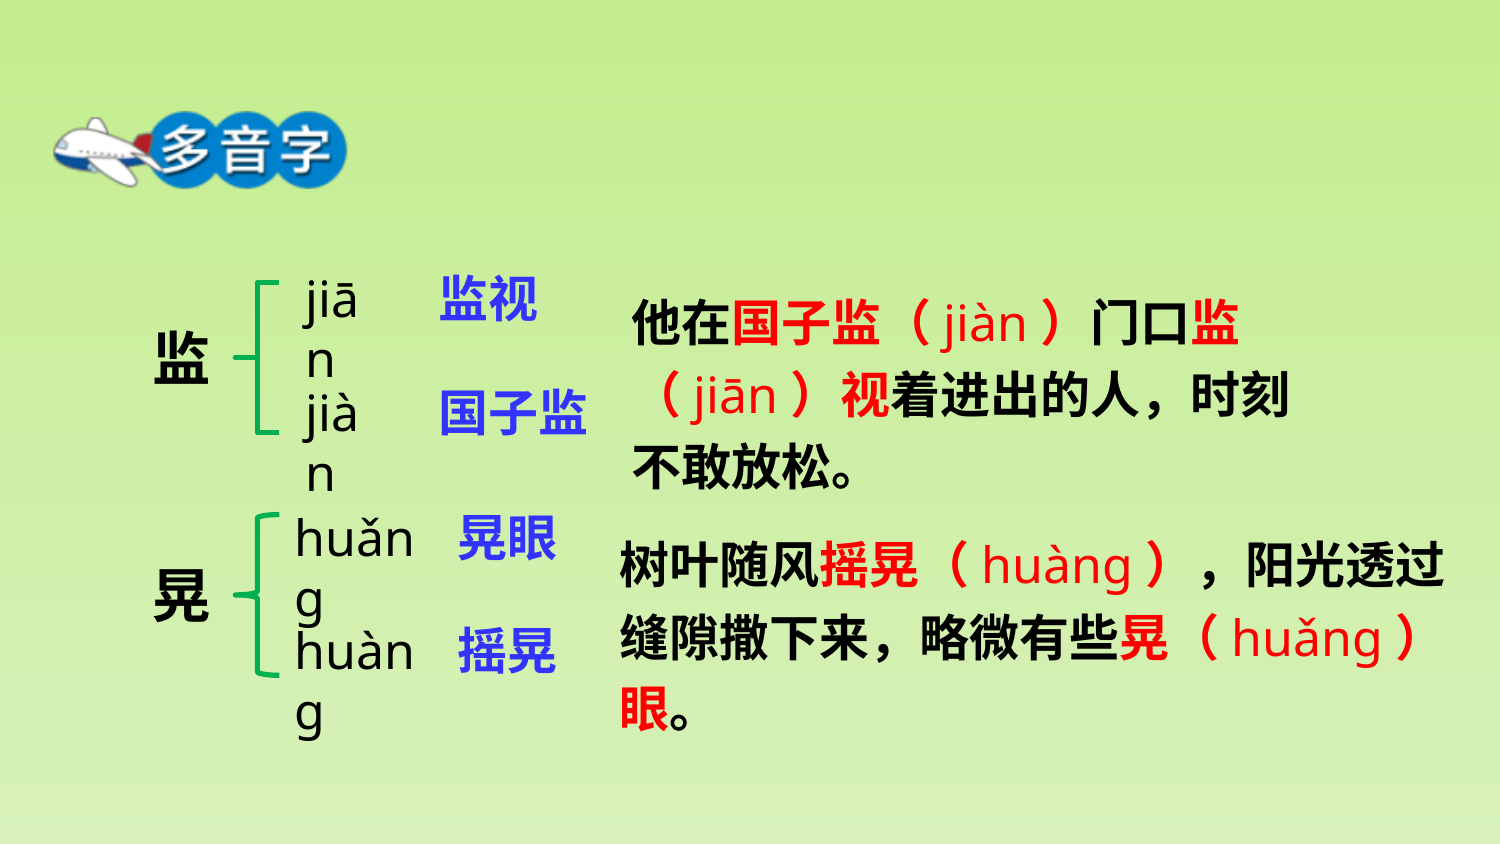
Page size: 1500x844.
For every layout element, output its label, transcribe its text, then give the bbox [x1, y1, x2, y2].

text_box jiàn [290, 373, 396, 499]
text_box 监视 [423, 260, 562, 336]
text_box [234, 282, 280, 433]
text_box [234, 513, 279, 677]
picture [24, 83, 374, 216]
text_box 晃 [137, 552, 256, 637]
text_box 晃眼 [442, 499, 605, 575]
text_box 他在国子监（jiàn）门口监（jiān）视着进出的人，时刻不敢放松。 [616, 272, 1352, 503]
text_box 树叶随风摇晃（huàng），阳光透过缝隙撒下来，略微有些晃（huǎng）眼。 [604, 514, 1485, 746]
text_box 监 [137, 314, 225, 400]
text_box jiān [290, 260, 403, 396]
text_box 摇晃 [442, 612, 604, 688]
text_box huàng [279, 612, 441, 748]
text_box 国子监 [423, 373, 616, 449]
text_box huǎng [279, 499, 441, 612]
